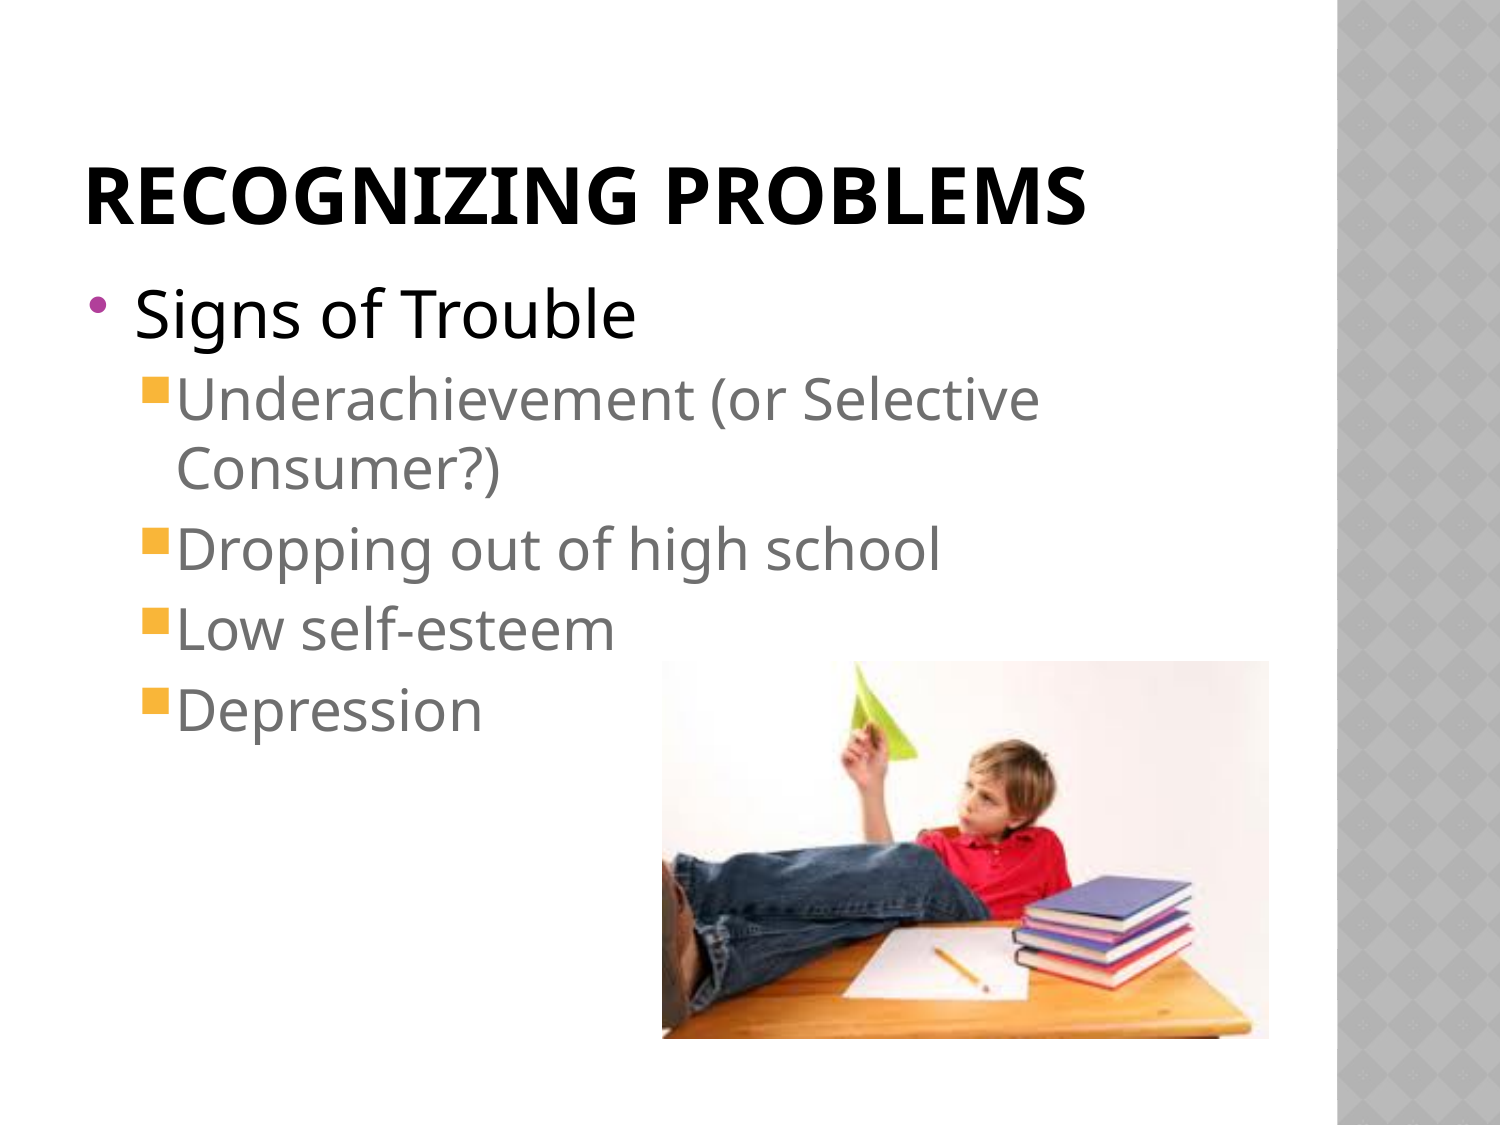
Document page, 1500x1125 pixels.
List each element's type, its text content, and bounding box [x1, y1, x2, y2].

list Signs of Trouble Underachievement (or Selective Consumer?) Dropping out of high school Low self-esteem Depression [75, 264, 1263, 1059]
title Recognizing Problems [75, 52, 1263, 240]
picture [662, 660, 1270, 1040]
